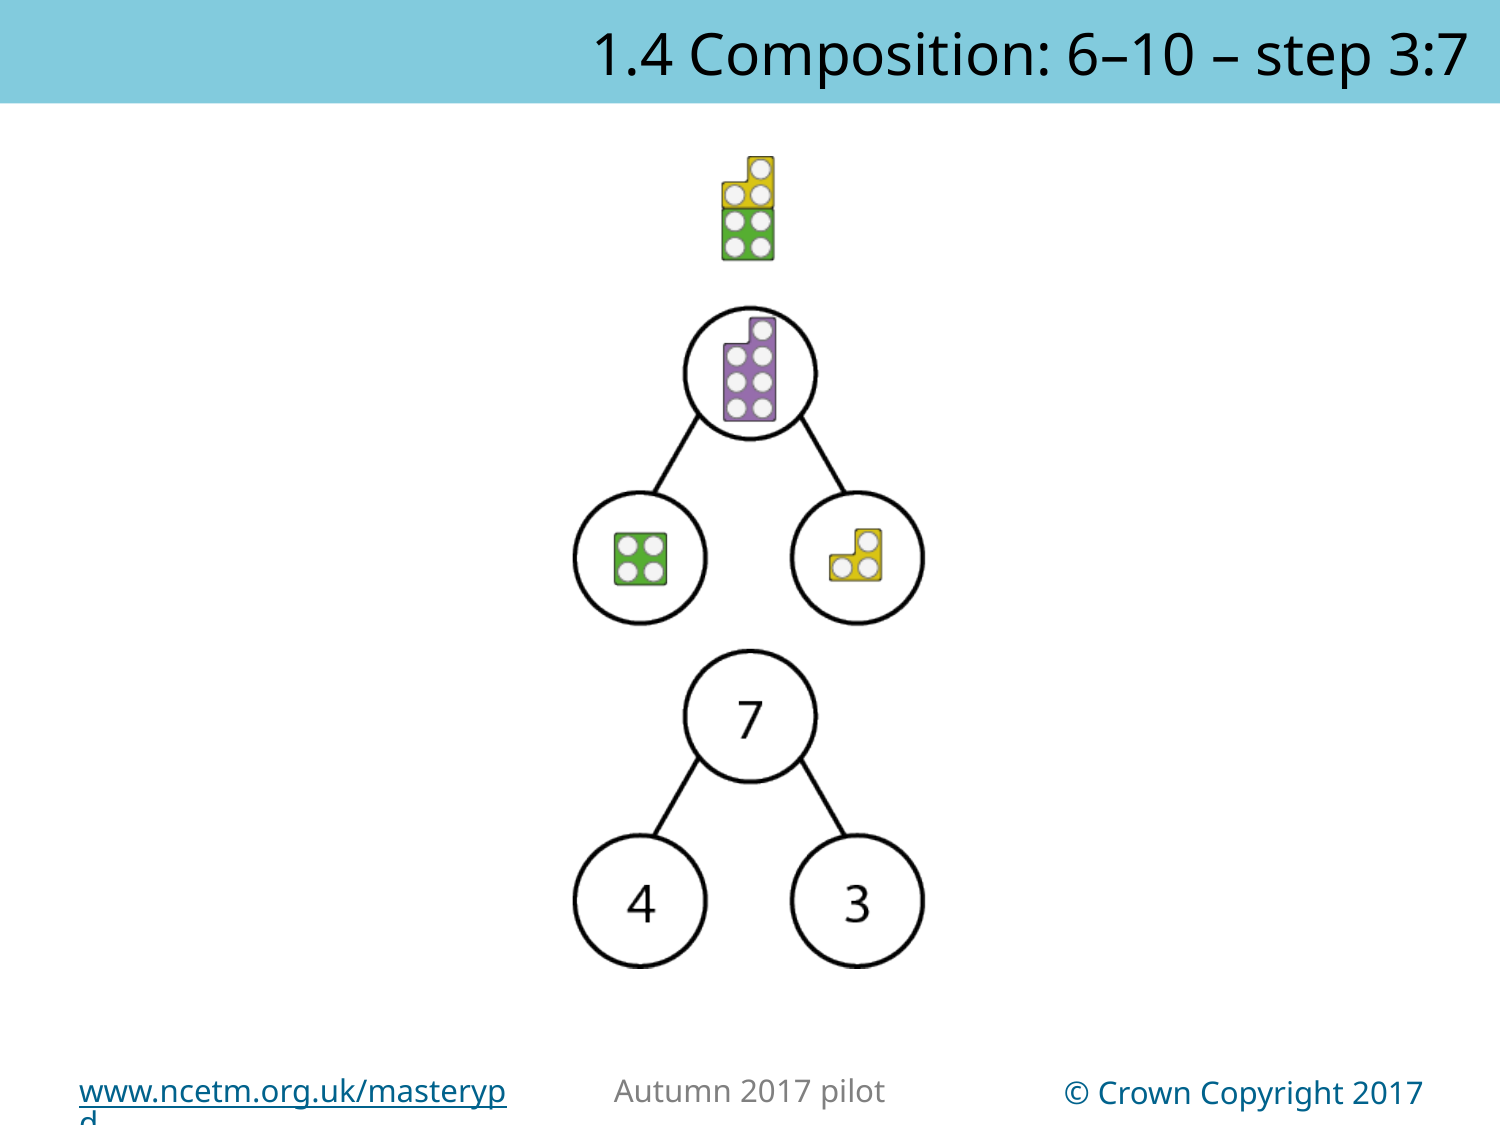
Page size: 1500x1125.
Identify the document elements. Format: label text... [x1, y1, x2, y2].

list 1.4 Composition: 6–10 – step 3:7 [0, 0, 1500, 104]
picture [101, 156, 1399, 969]
